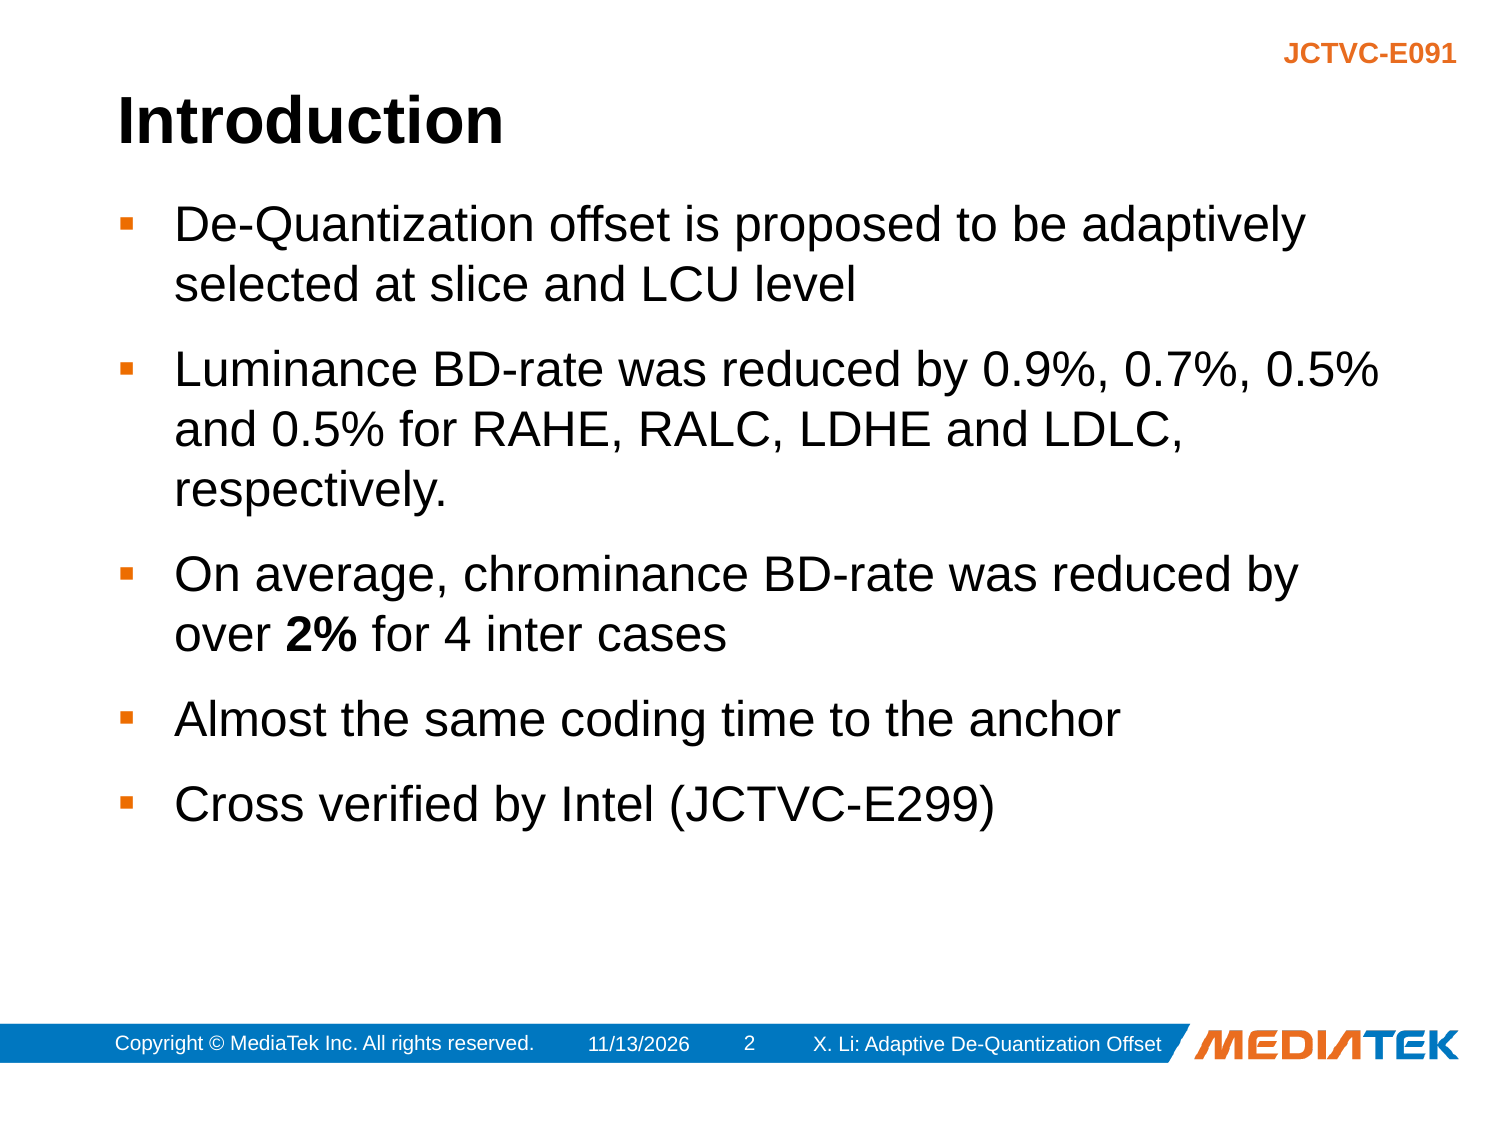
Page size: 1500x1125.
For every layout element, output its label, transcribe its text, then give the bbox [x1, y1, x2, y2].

footer Copyright © MediaTek Inc. All rights reserved. [99, 1022, 573, 1090]
picture [789, 1023, 1459, 1063]
picture [0, 1023, 99, 1063]
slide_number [573, 1022, 711, 1090]
list De-Quantization offset is proposed to be adaptively selected at slice and LCU level Luminance BD-rate was reduced by 0.9%, 0.7%, 0.5% and 0.5% for RAHE, RALC, LDHE and LDLC, respectively. On average, chrominance BD-rate was reduced by over 2% for 4 inter cases Almost the same coding time to the anchor Cross verified by Intel (JCTVC-E299) [102, 184, 1425, 998]
slide_number 1 [711, 1022, 789, 1090]
title Introduction [101, 62, 1425, 172]
